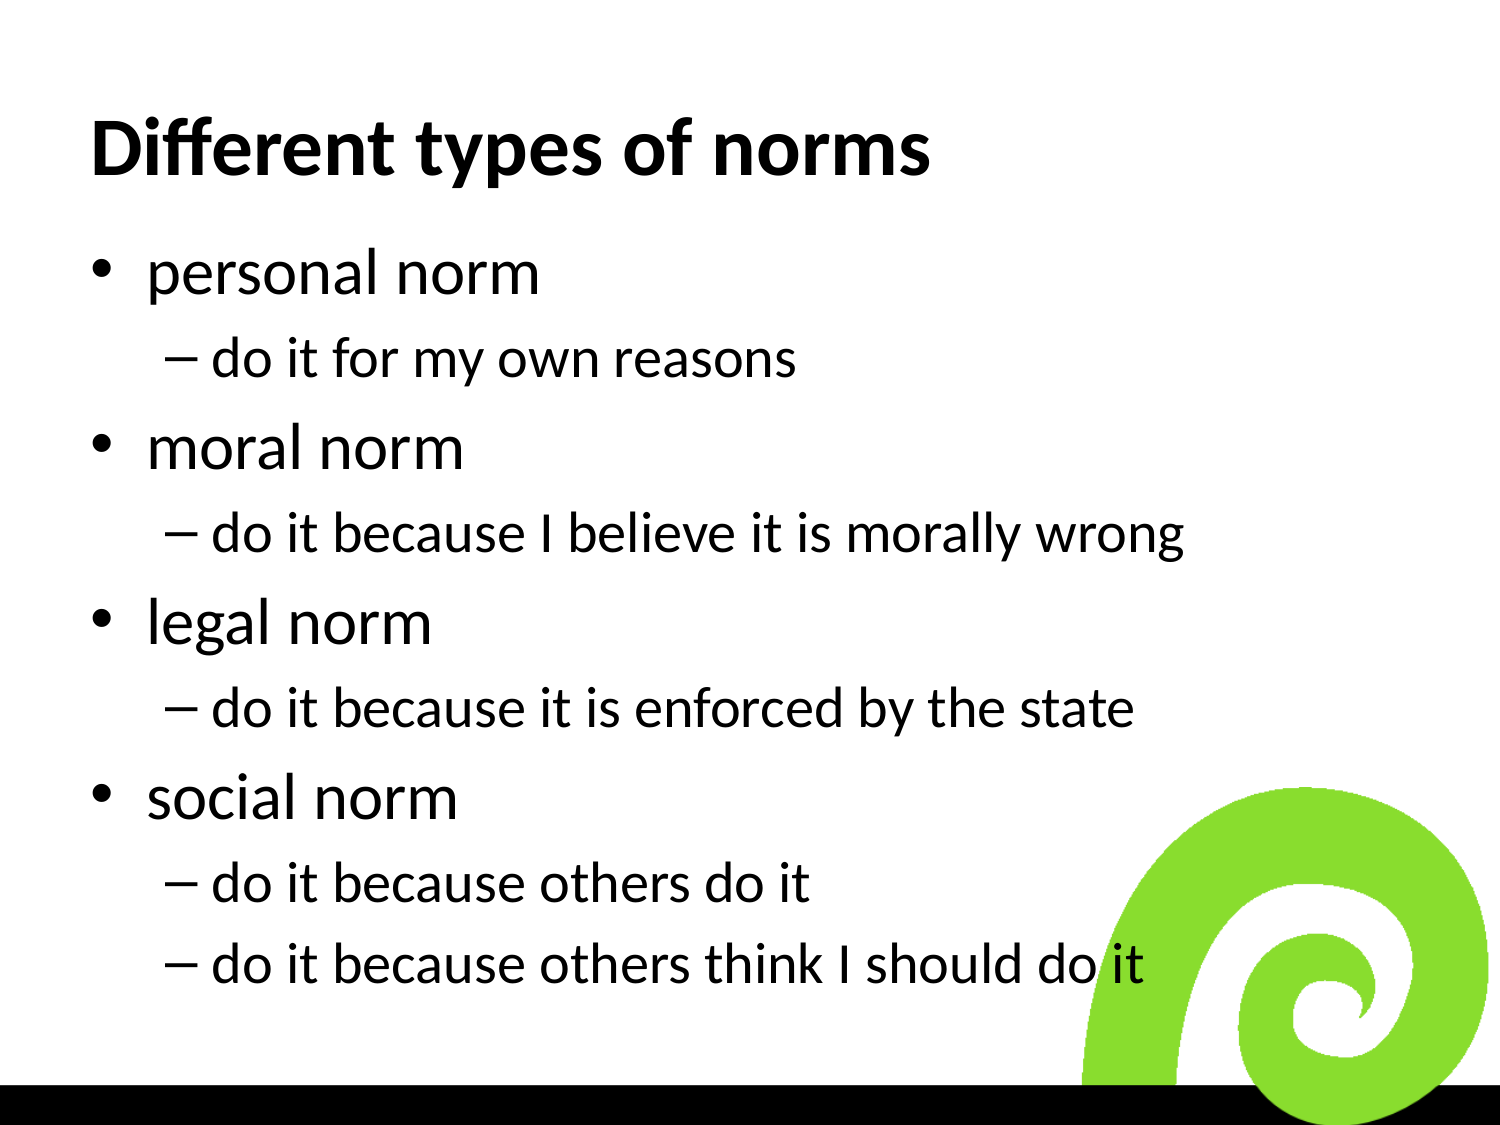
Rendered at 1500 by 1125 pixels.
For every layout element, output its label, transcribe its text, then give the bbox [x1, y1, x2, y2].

title Different types of norms [75, 45, 1425, 219]
list personal norm do it for my own reasons moral norm do it because I believe it is morally wrong legal norm do it because it is enforced by the state social norm do it because others do it do it because others think I should do it [75, 219, 1425, 1005]
picture [0, 787, 1500, 1125]
